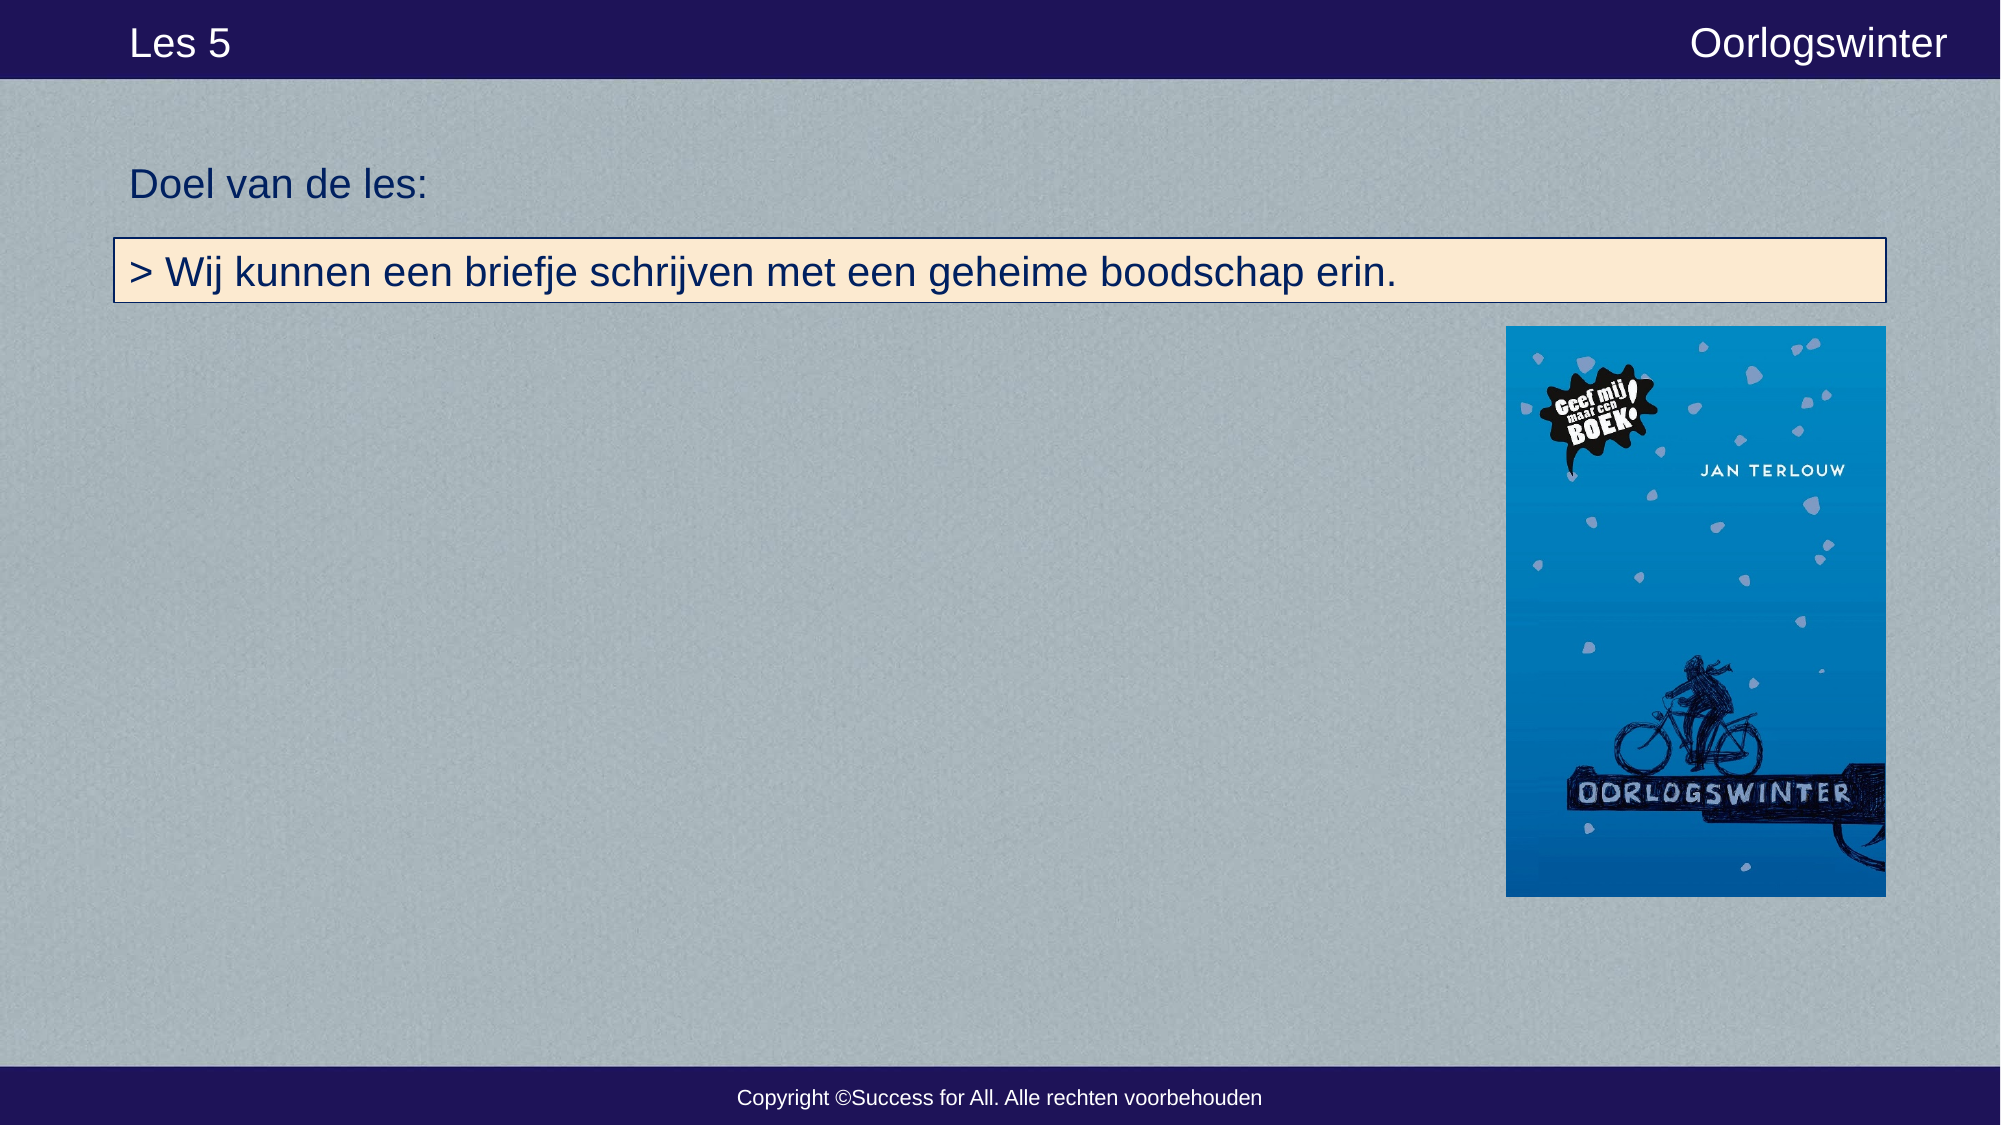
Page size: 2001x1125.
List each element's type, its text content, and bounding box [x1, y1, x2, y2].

picture [0, 0, 2001, 1125]
text_box Les 5 [114, 8, 354, 74]
text_box Oorlogswinter [786, 8, 1963, 74]
text_box Copyright ©Success for All. Alle rechten voorbehouden [0, 1076, 2000, 1125]
text_box Doel van de les: [113, 148, 1635, 214]
text_box > Wij kunnen een briefje schrijven met een geheime boodschap erin. [114, 237, 1886, 303]
